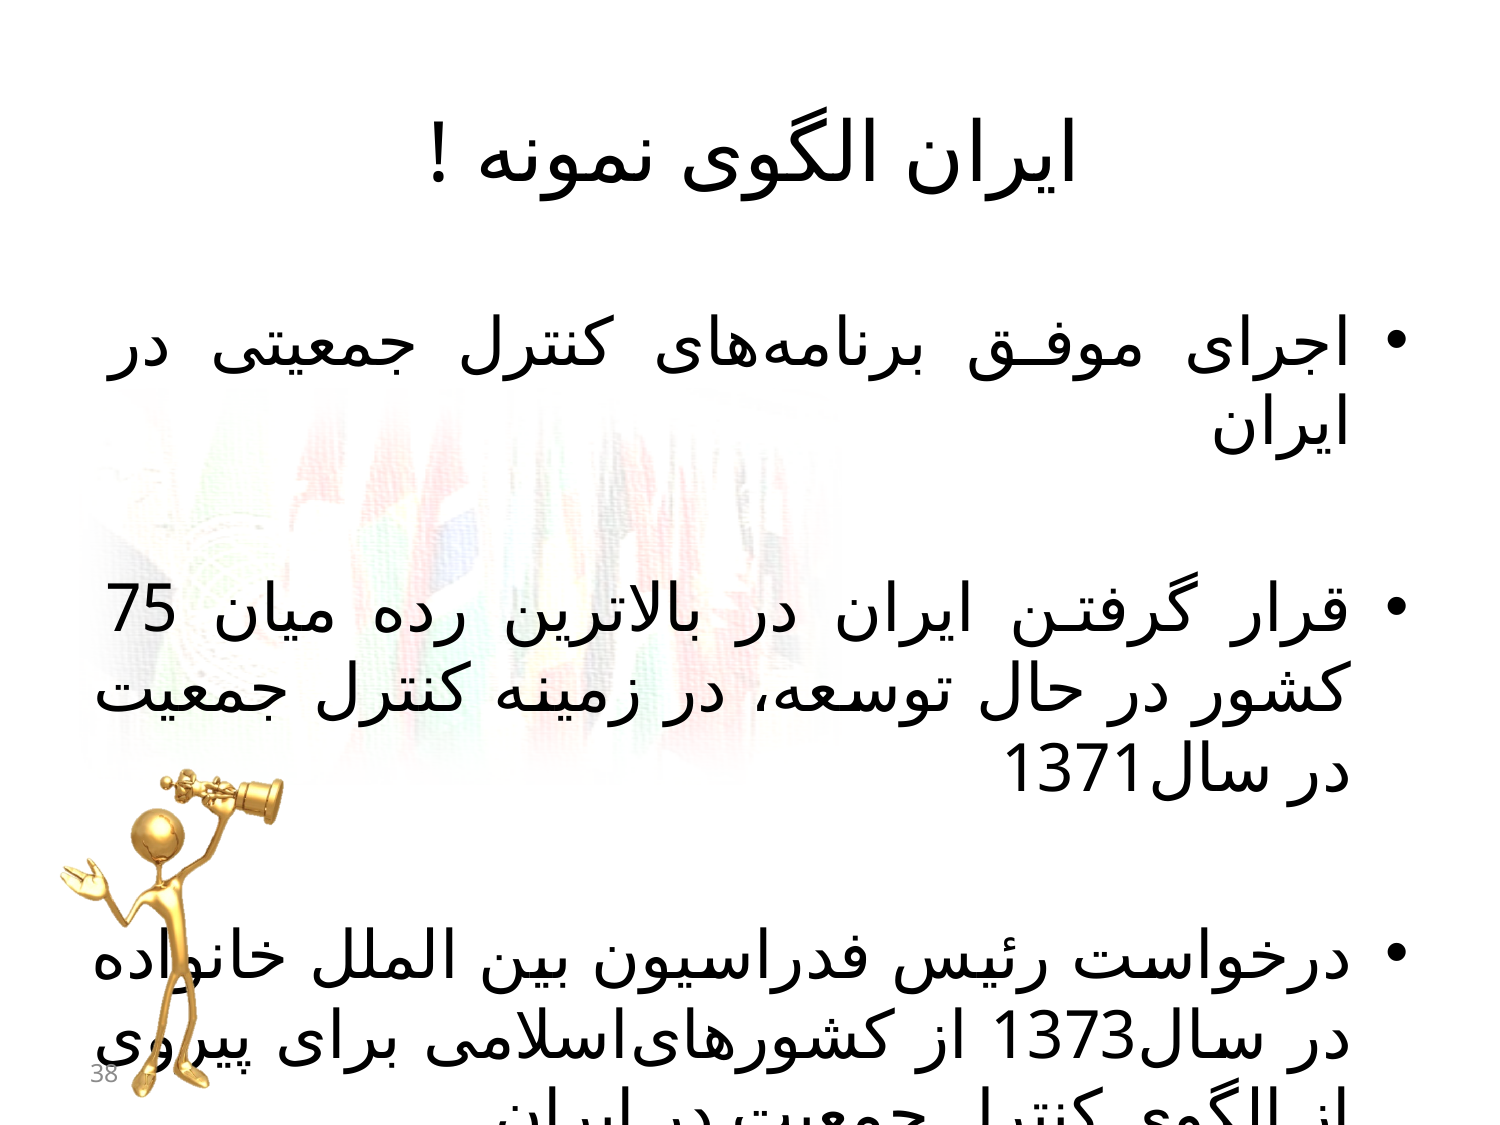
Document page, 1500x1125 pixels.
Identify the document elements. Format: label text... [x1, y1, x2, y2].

slide_number 38 [353, 1042, 425, 1103]
picture [1, 385, 845, 1107]
list اجرای موفق برنامه‌های کنترل جمعیتی در ایران قرار گرفتن ایران در بالاترین رده میان 75 کشور در حال توسعه، در زمینه کنترل جمعیت در سال1371 درخواست رئیس فدراسیون بین الملل خانواده در سال1373 از کشورهای‌اسلامی برای پیروی از الگوی کنترل جمعیت در ایران اعطای جایزه سال جمعیت‌شناسی سازمان‌ملل‌متحد در سال‌1390 به استاد ایرانی [73, 290, 1424, 1011]
title ایران الگوی نمونه ! [76, 54, 1427, 243]
